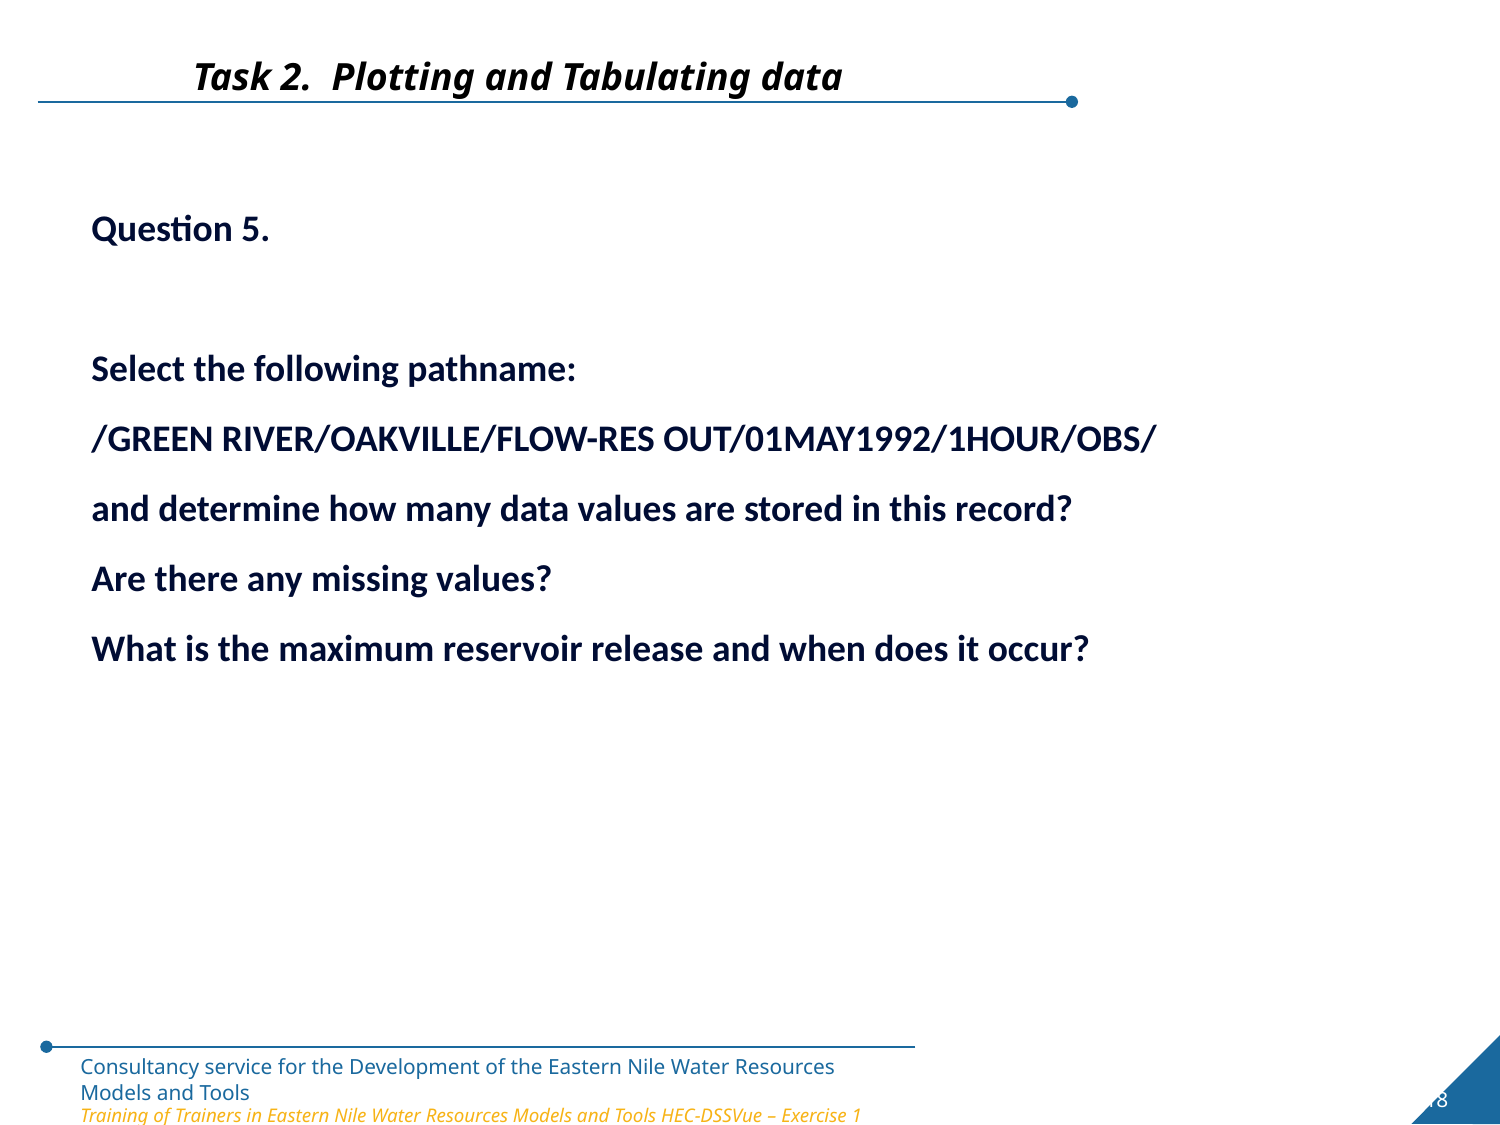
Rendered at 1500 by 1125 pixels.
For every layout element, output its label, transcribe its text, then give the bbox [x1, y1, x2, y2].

list Question 5. Select the following pathname: /GREEN RIVER/OAKVILLE/FLOW-RES OUT/01MAY1992/1HOUR/OBS/ and determine how many data values are stored in this record? Are there any missing values? What is the maximum reservoir release and when does it occur? [76, 196, 1447, 941]
text_box Task 2. Plotting and Tabulating data [178, 22, 1468, 106]
